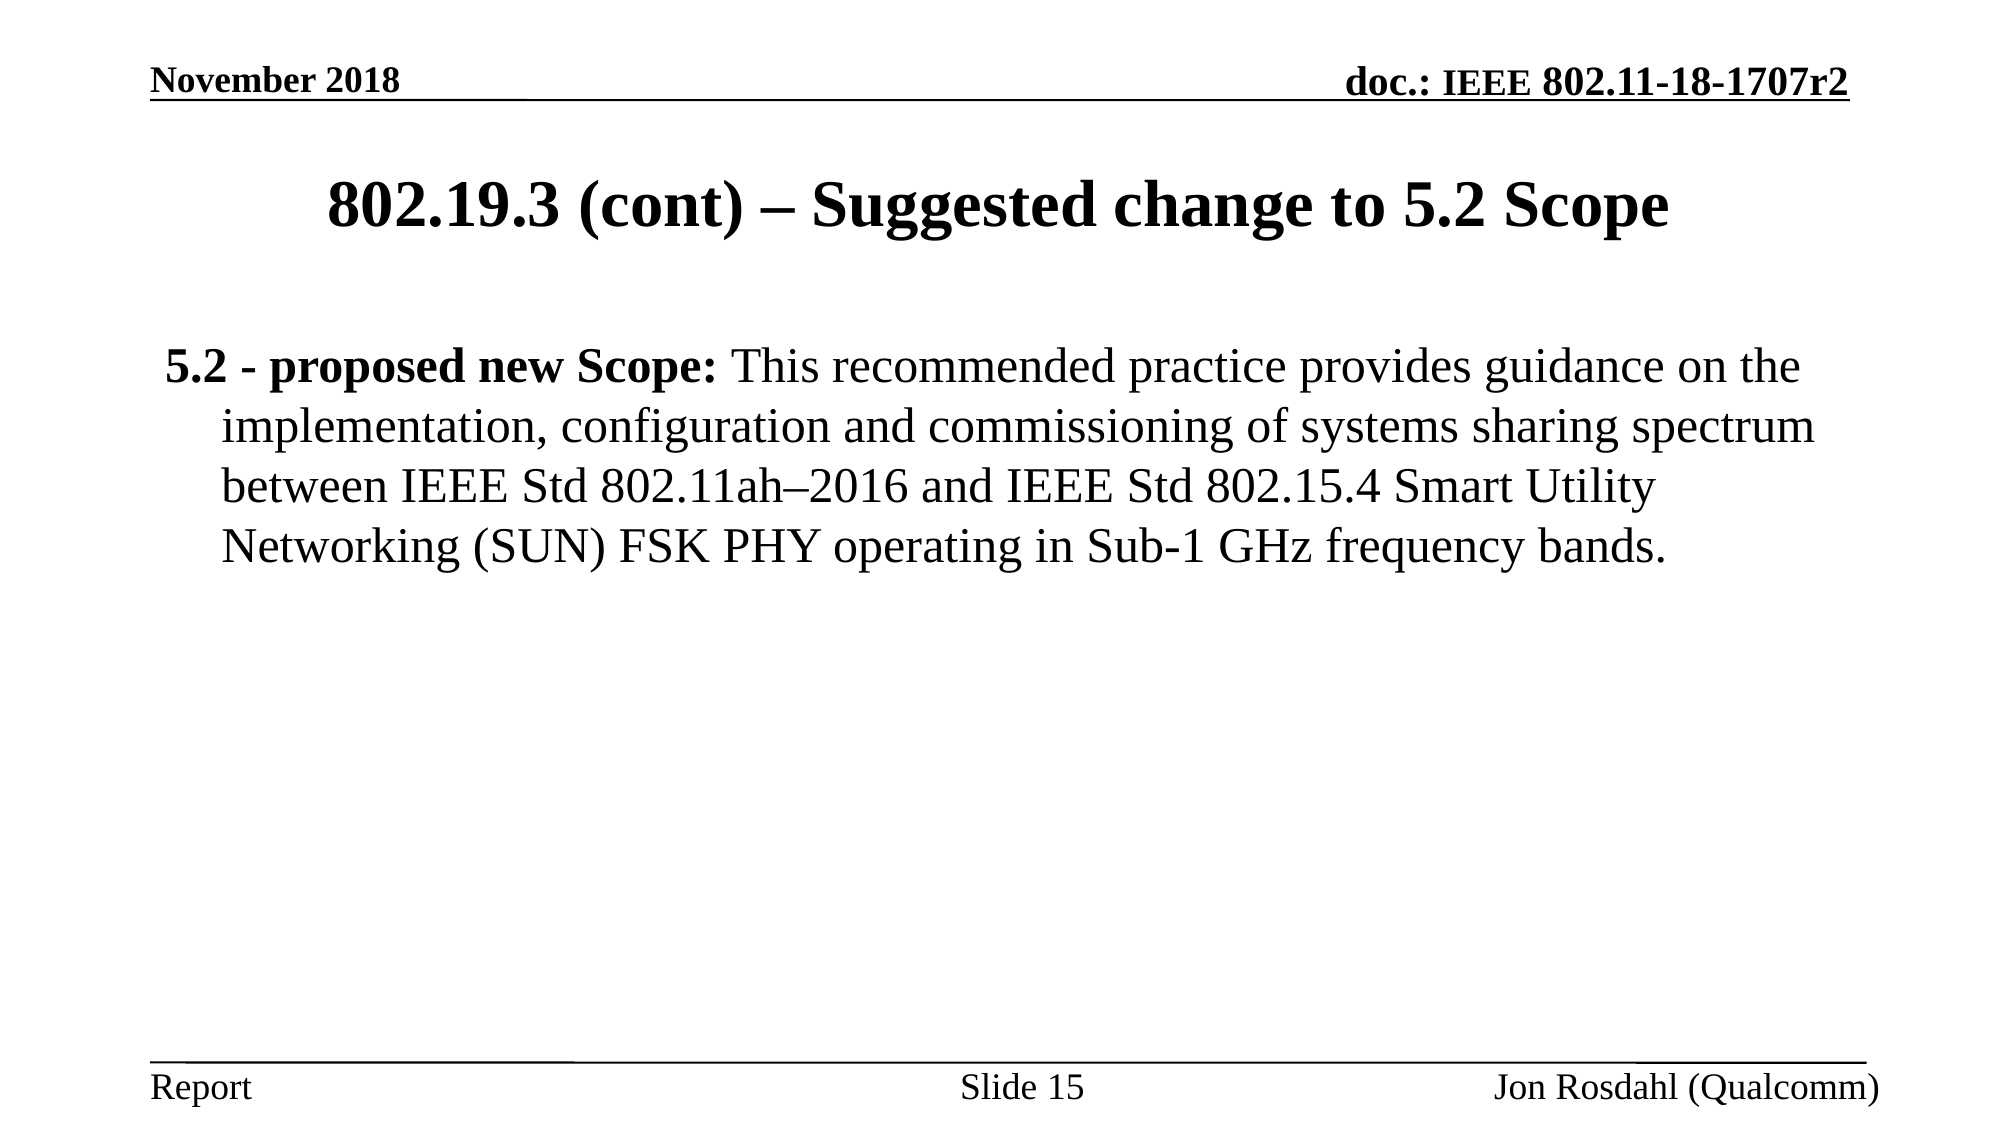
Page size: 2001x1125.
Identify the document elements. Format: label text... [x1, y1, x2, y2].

list 5.2 - proposed new Scope: This recommended practice provides guidance on the implementation, configuration and commissioning of systems sharing spectrum between IEEE Std 802.11ah–2016 and IEEE Std 802.15.4 Smart Utility Networking (SUN) FSK PHY operating in Sub-1 GHz frequency bands. [149, 324, 1850, 1000]
footer Jon Rosdahl (Qualcomm) [1436, 1061, 1881, 1108]
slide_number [149, 49, 431, 100]
slide_number Slide 15 [950, 1061, 1095, 1125]
title 802.19.3 (cont) – Suggested change to 5.2 Scope [149, 112, 1850, 288]
